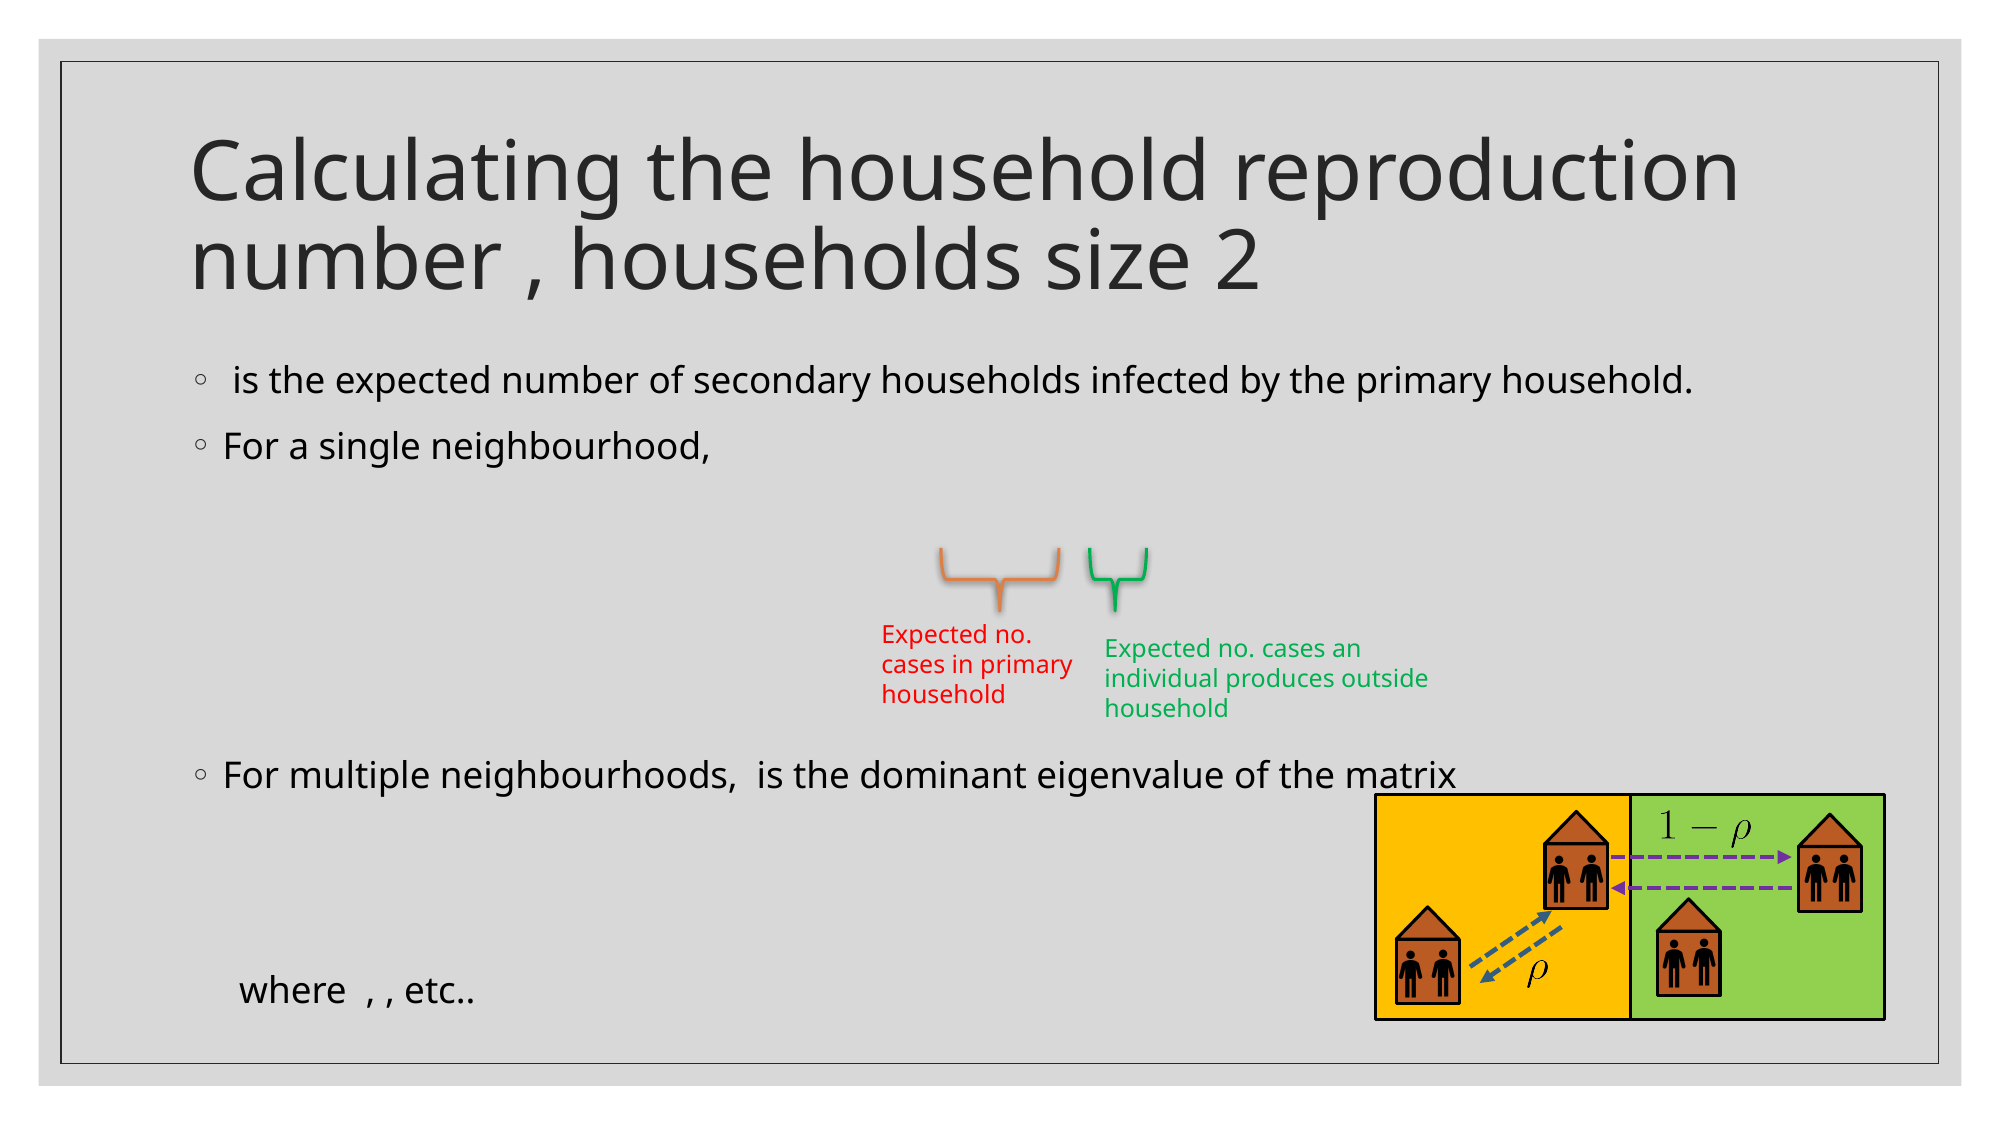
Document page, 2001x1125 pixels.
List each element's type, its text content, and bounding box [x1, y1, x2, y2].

text_box [1088, 547, 1149, 613]
text_box Expected no. cases an individual produces outside household [1089, 625, 1496, 730]
text_box [1629, 793, 1886, 1021]
picture [1566, 853, 1617, 903]
picture [1791, 853, 1869, 903]
picture [1649, 937, 1729, 989]
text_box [1470, 910, 1552, 948]
text_box Expected no. cases in primary household [866, 610, 1090, 716]
text_box [939, 547, 1061, 610]
picture [1661, 810, 1751, 848]
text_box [1479, 926, 1562, 984]
text_box [1374, 793, 1629, 1021]
picture [1527, 960, 1548, 989]
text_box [1657, 898, 1721, 935]
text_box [1385, 906, 1460, 1004]
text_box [1534, 811, 1608, 909]
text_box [1798, 814, 1862, 849]
picture [1418, 948, 1468, 998]
